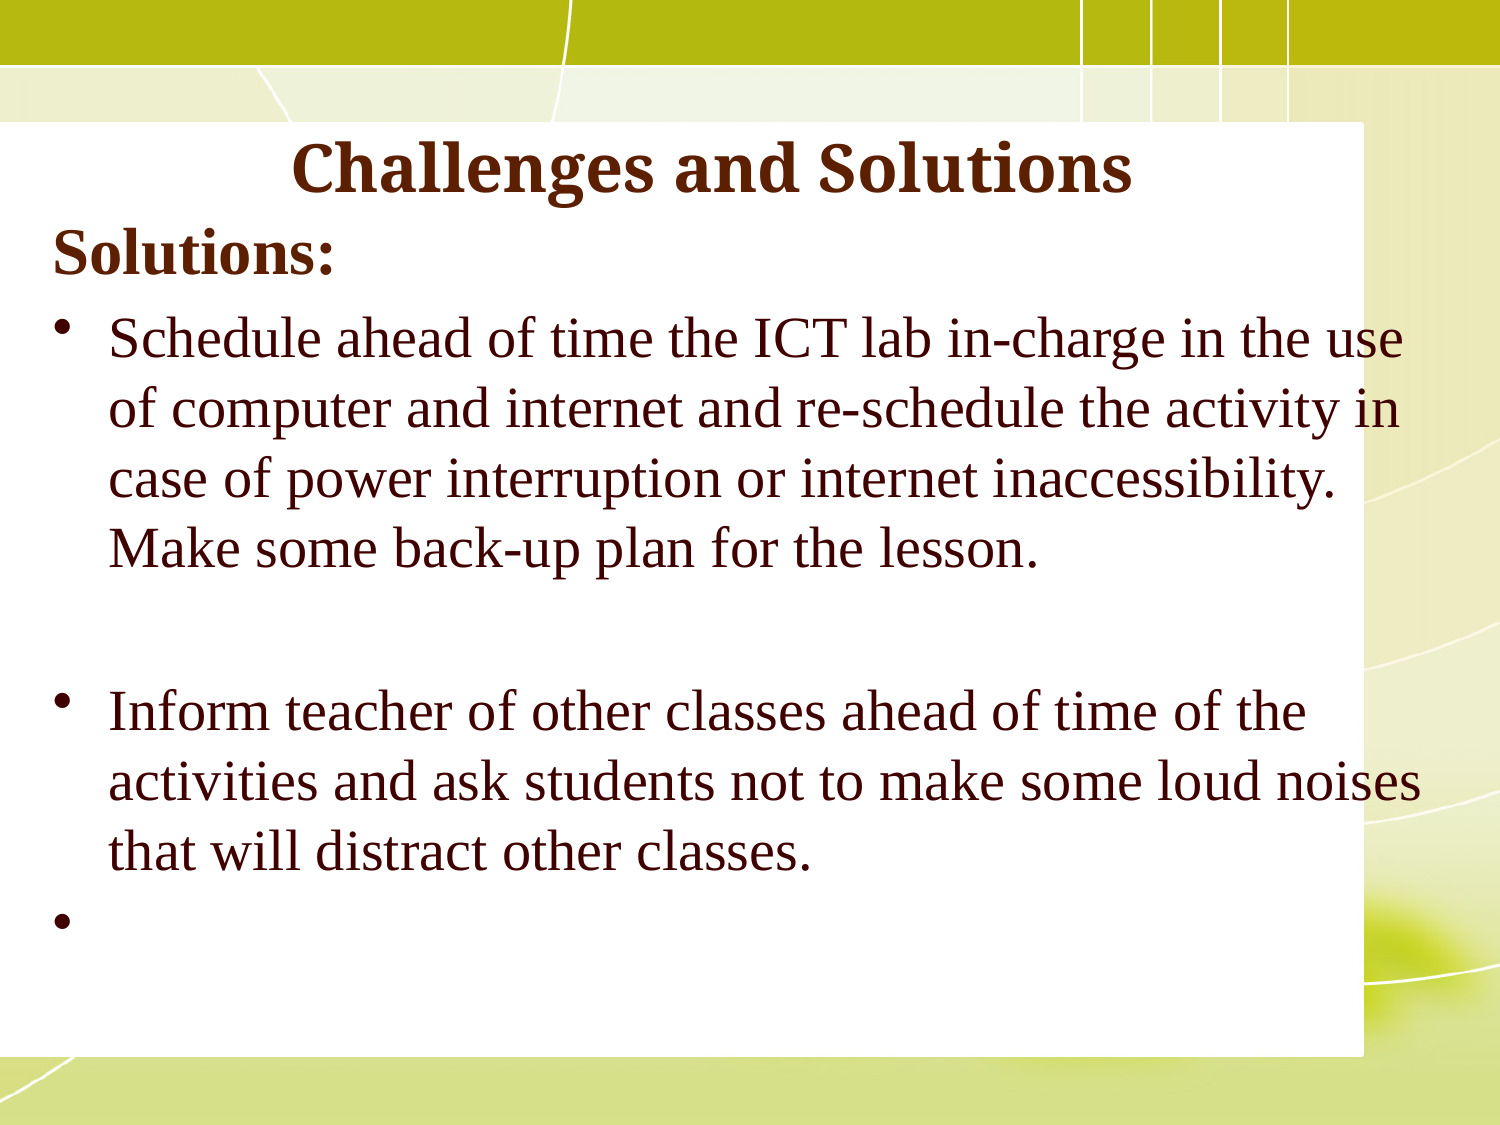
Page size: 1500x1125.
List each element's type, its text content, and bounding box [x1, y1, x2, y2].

title Challenges and Solutions [87, 137, 1338, 199]
picture [0, 0, 1500, 1125]
list Solutions: Schedule ahead of time the ICT lab in-charge in the use of computer and internet and re-schedule the activity in case of power interruption or internet inaccessibility. Make some back-up plan for the lesson. Inform teacher of other classes ahead of time of the activities and ask students not to make some loud noises that will distract other classes. [37, 199, 1451, 988]
